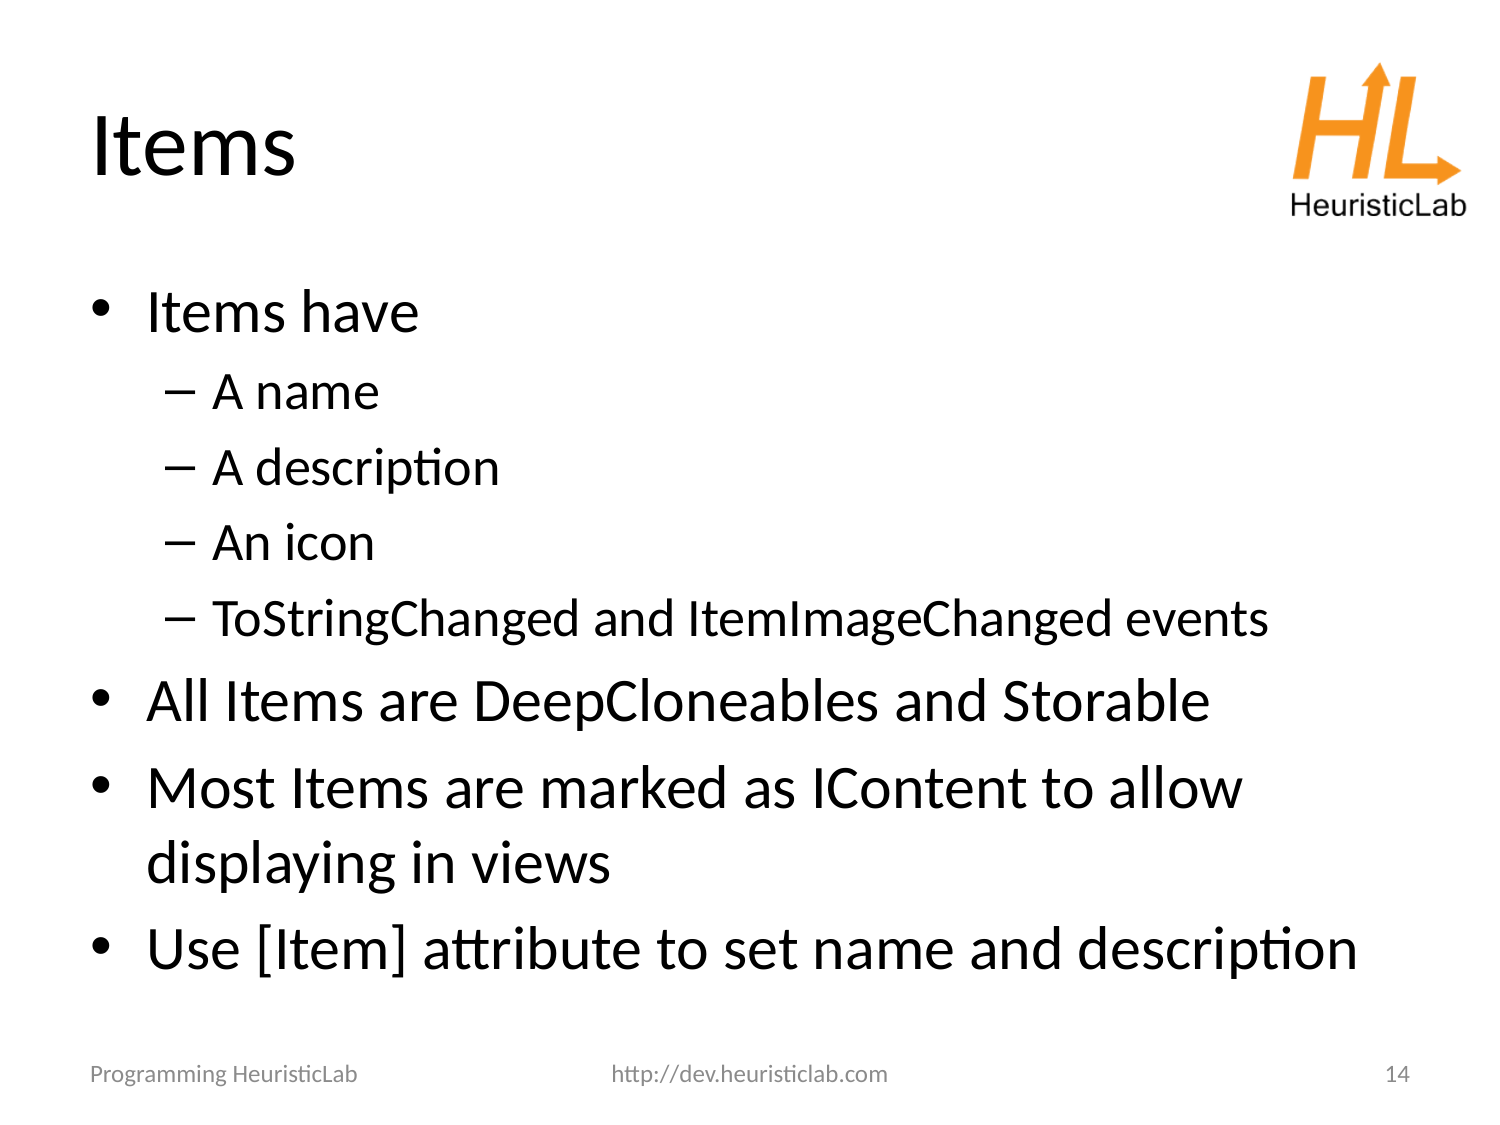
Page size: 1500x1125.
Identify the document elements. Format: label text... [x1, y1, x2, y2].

title Items [75, 45, 1282, 233]
list Items have A name A description An icon ToStringChanged and ItemImageChanged events All Items are DeepCloneables and Storable Most Items are marked as IContent to allow displaying in views Use [Item] attribute to set name and description [75, 262, 1425, 1005]
slide_number Programming HeuristicLab [75, 1042, 425, 1103]
picture [1281, 27, 1474, 244]
slide_number 14 [1074, 1042, 1425, 1103]
footer http://dev.heuristiclab.com [512, 1042, 988, 1103]
